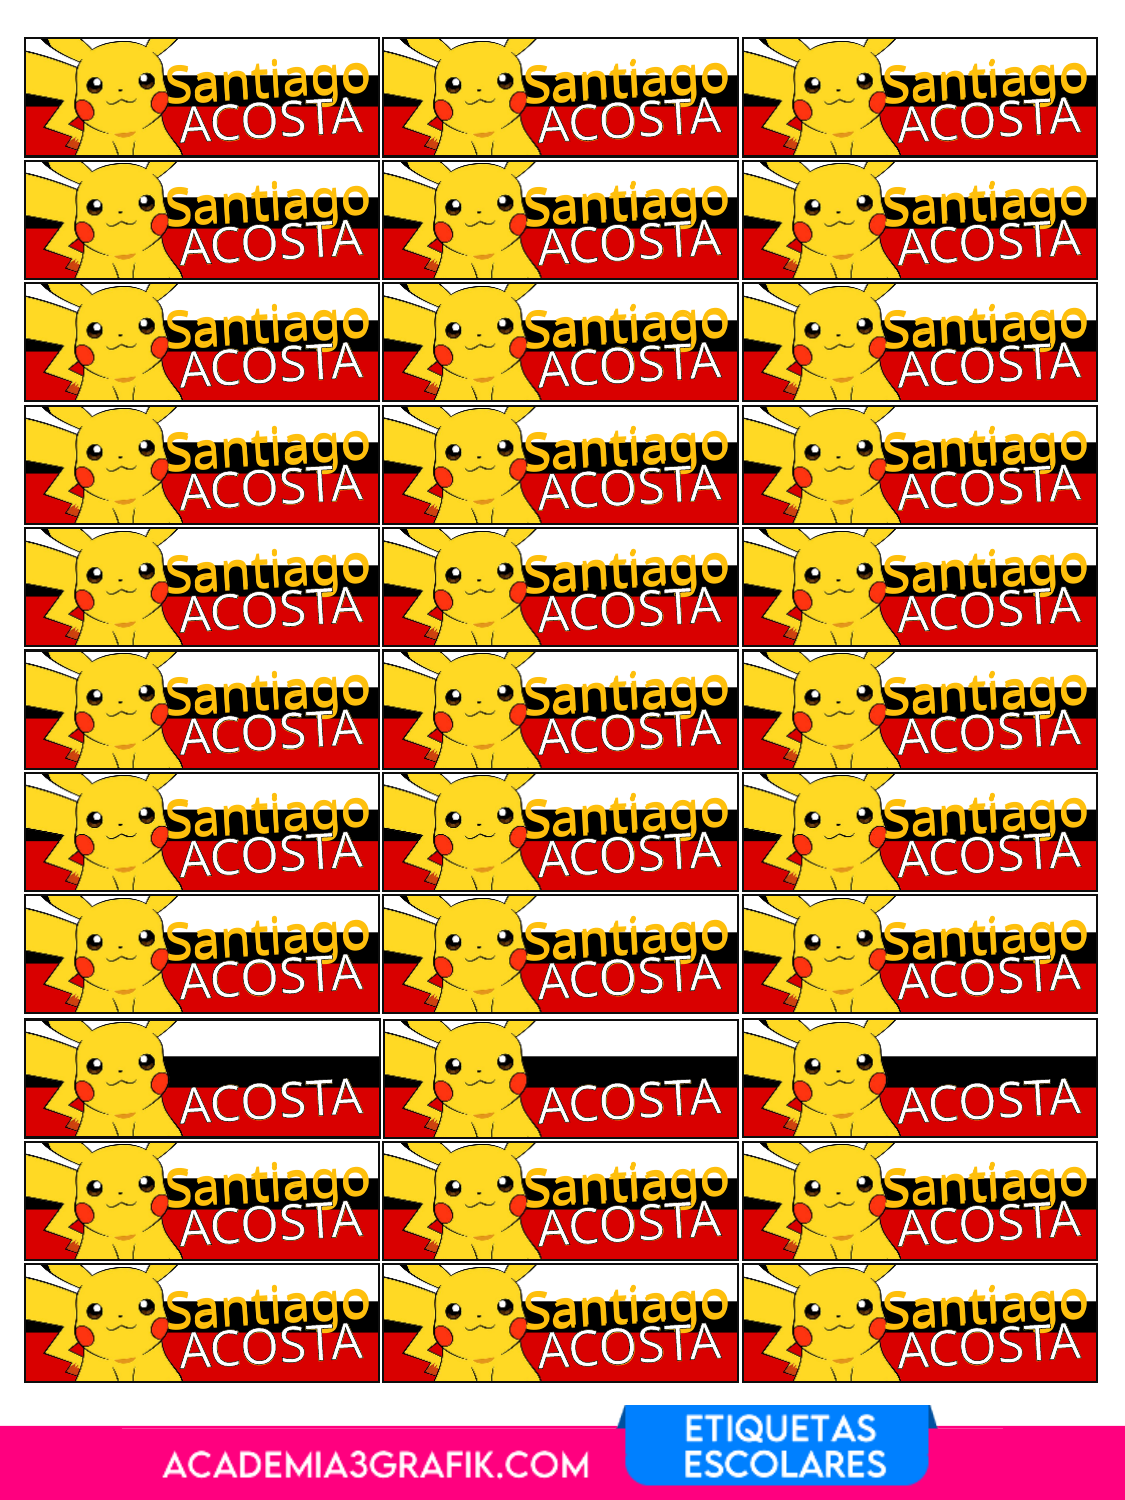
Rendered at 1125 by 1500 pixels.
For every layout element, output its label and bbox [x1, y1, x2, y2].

picture [742, 38, 902, 157]
picture [383, 895, 543, 1014]
text_box [543, 936, 716, 1014]
picture [1075, 1264, 1098, 1383]
text_box [543, 1183, 716, 1260]
text_box [902, 79, 1075, 157]
text_box [184, 936, 357, 1014]
picture [357, 650, 380, 769]
text_box [184, 447, 357, 524]
text_box [166, 283, 370, 363]
picture [24, 1019, 380, 1138]
text_box [525, 283, 729, 363]
picture [742, 405, 1098, 524]
picture [716, 38, 738, 157]
picture [1075, 650, 1098, 769]
text_box [543, 692, 716, 769]
text_box [184, 1183, 357, 1260]
picture [24, 405, 380, 524]
picture [357, 1264, 380, 1383]
text_box [525, 1142, 729, 1221]
picture [357, 528, 380, 647]
picture [742, 650, 902, 769]
text_box [166, 895, 370, 975]
text_box [884, 1142, 1088, 1221]
text_box [902, 1305, 1075, 1383]
picture [716, 283, 738, 402]
text_box [525, 161, 729, 240]
text_box [525, 406, 729, 485]
picture [742, 528, 902, 647]
text_box [543, 1305, 716, 1383]
text_box [884, 773, 1088, 852]
text_box [525, 528, 729, 607]
text_box [525, 895, 729, 975]
picture [1075, 283, 1098, 402]
text_box [543, 202, 716, 279]
picture [742, 1264, 902, 1383]
text_box [184, 569, 357, 647]
text_box [543, 569, 716, 647]
text_box [166, 1142, 370, 1221]
text_box [884, 38, 1088, 118]
text_box [902, 692, 1075, 769]
text_box [884, 283, 1088, 363]
text_box [184, 1060, 357, 1138]
picture [24, 38, 184, 157]
text_box [166, 528, 370, 607]
text_box [884, 1264, 1088, 1343]
text_box [884, 895, 1088, 975]
picture [383, 1141, 738, 1260]
text_box [902, 1060, 1075, 1138]
picture [383, 283, 543, 402]
picture [742, 895, 902, 1014]
text_box [184, 79, 357, 157]
text_box [166, 406, 370, 485]
picture [24, 1141, 380, 1260]
text_box [902, 814, 1075, 892]
picture [1075, 895, 1098, 1014]
picture [383, 1264, 543, 1383]
text_box [525, 773, 729, 852]
text_box [184, 814, 357, 892]
picture [24, 1264, 184, 1383]
text_box [902, 569, 1075, 647]
text_box [166, 650, 370, 730]
text_box [902, 324, 1075, 402]
picture [24, 895, 184, 1014]
picture [357, 895, 380, 1014]
picture [24, 650, 184, 769]
text_box [184, 202, 357, 279]
picture [383, 650, 543, 769]
picture [716, 650, 738, 769]
picture [24, 160, 380, 279]
text_box [184, 692, 357, 769]
picture [742, 283, 902, 402]
text_box [525, 650, 729, 730]
text_box [884, 406, 1088, 485]
text_box [884, 161, 1088, 240]
picture [716, 1264, 738, 1383]
text_box [543, 447, 716, 524]
picture [24, 772, 380, 892]
picture [742, 1141, 1098, 1260]
picture [742, 160, 1098, 279]
text_box [902, 447, 1075, 524]
text_box [543, 324, 716, 402]
text_box [184, 1305, 357, 1383]
picture [1075, 528, 1098, 647]
picture [383, 160, 738, 279]
picture [357, 283, 380, 402]
picture [383, 528, 543, 647]
picture [742, 772, 1098, 892]
picture [383, 1019, 738, 1138]
picture [383, 772, 738, 892]
picture [1075, 38, 1098, 157]
picture [383, 38, 543, 157]
picture [357, 38, 380, 157]
text_box [166, 773, 370, 852]
text_box [166, 161, 370, 240]
picture [383, 405, 738, 524]
picture [716, 895, 738, 1014]
picture [122, 1405, 1003, 1500]
text_box [884, 528, 1088, 607]
text_box [166, 1264, 370, 1343]
text_box [543, 814, 716, 892]
picture [24, 528, 184, 647]
text_box [184, 324, 357, 402]
text_box [902, 936, 1075, 1014]
text_box [543, 1060, 716, 1138]
text_box [543, 79, 716, 157]
text_box [902, 202, 1075, 279]
text_box [166, 38, 370, 118]
text_box [902, 1183, 1075, 1260]
picture [24, 283, 184, 402]
text_box [525, 1264, 729, 1343]
picture [716, 528, 738, 647]
picture [742, 1019, 1098, 1138]
text_box [884, 650, 1088, 730]
text_box [525, 38, 729, 118]
